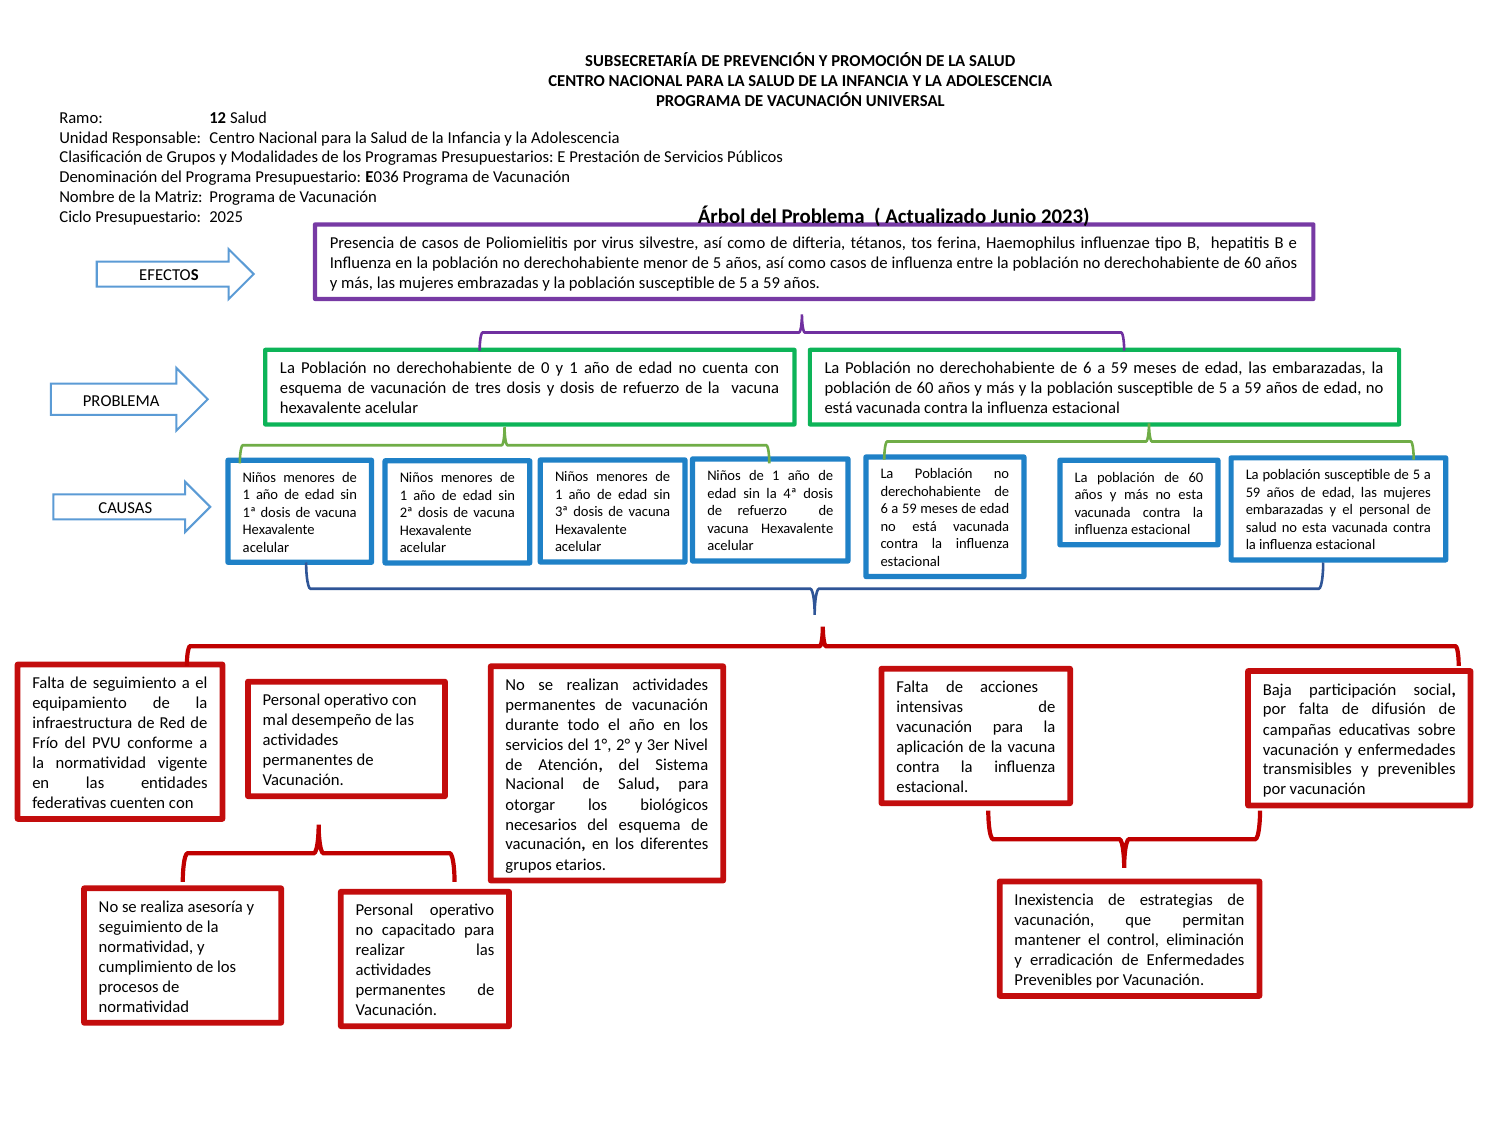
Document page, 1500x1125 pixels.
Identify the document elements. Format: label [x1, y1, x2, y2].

text_box [17, 42, 1471, 1029]
